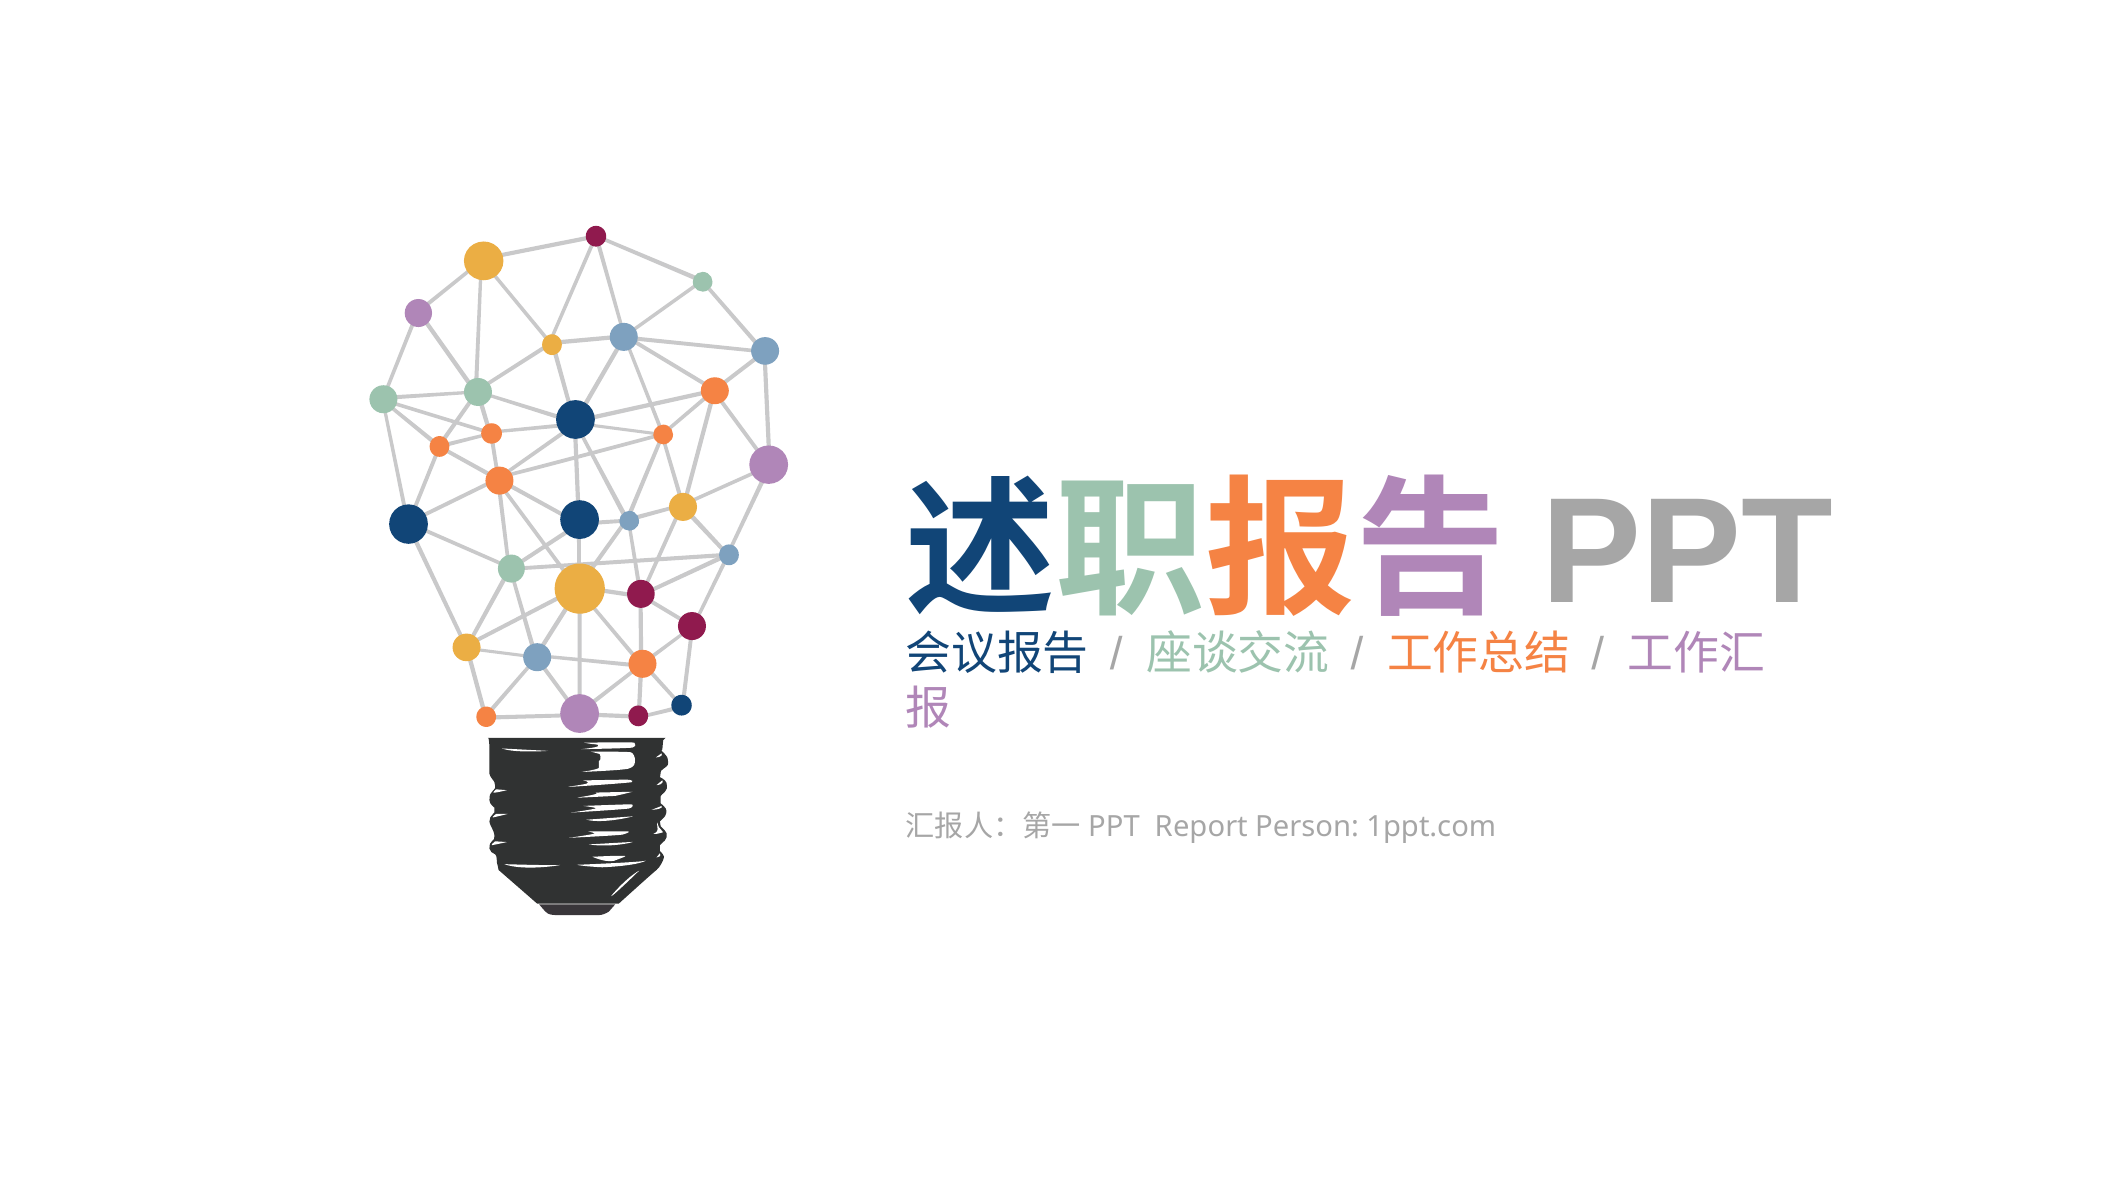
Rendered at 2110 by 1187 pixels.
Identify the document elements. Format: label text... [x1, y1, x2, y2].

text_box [369, 225, 789, 915]
text_box 会议报告 / 座谈交流 / 工作总结 / 工作汇报 [905, 633, 1798, 734]
text_box 述职报告PPT [905, 452, 1837, 633]
text_box 汇报人：第一PPT Report Person: 1ppt.com [905, 807, 1559, 843]
